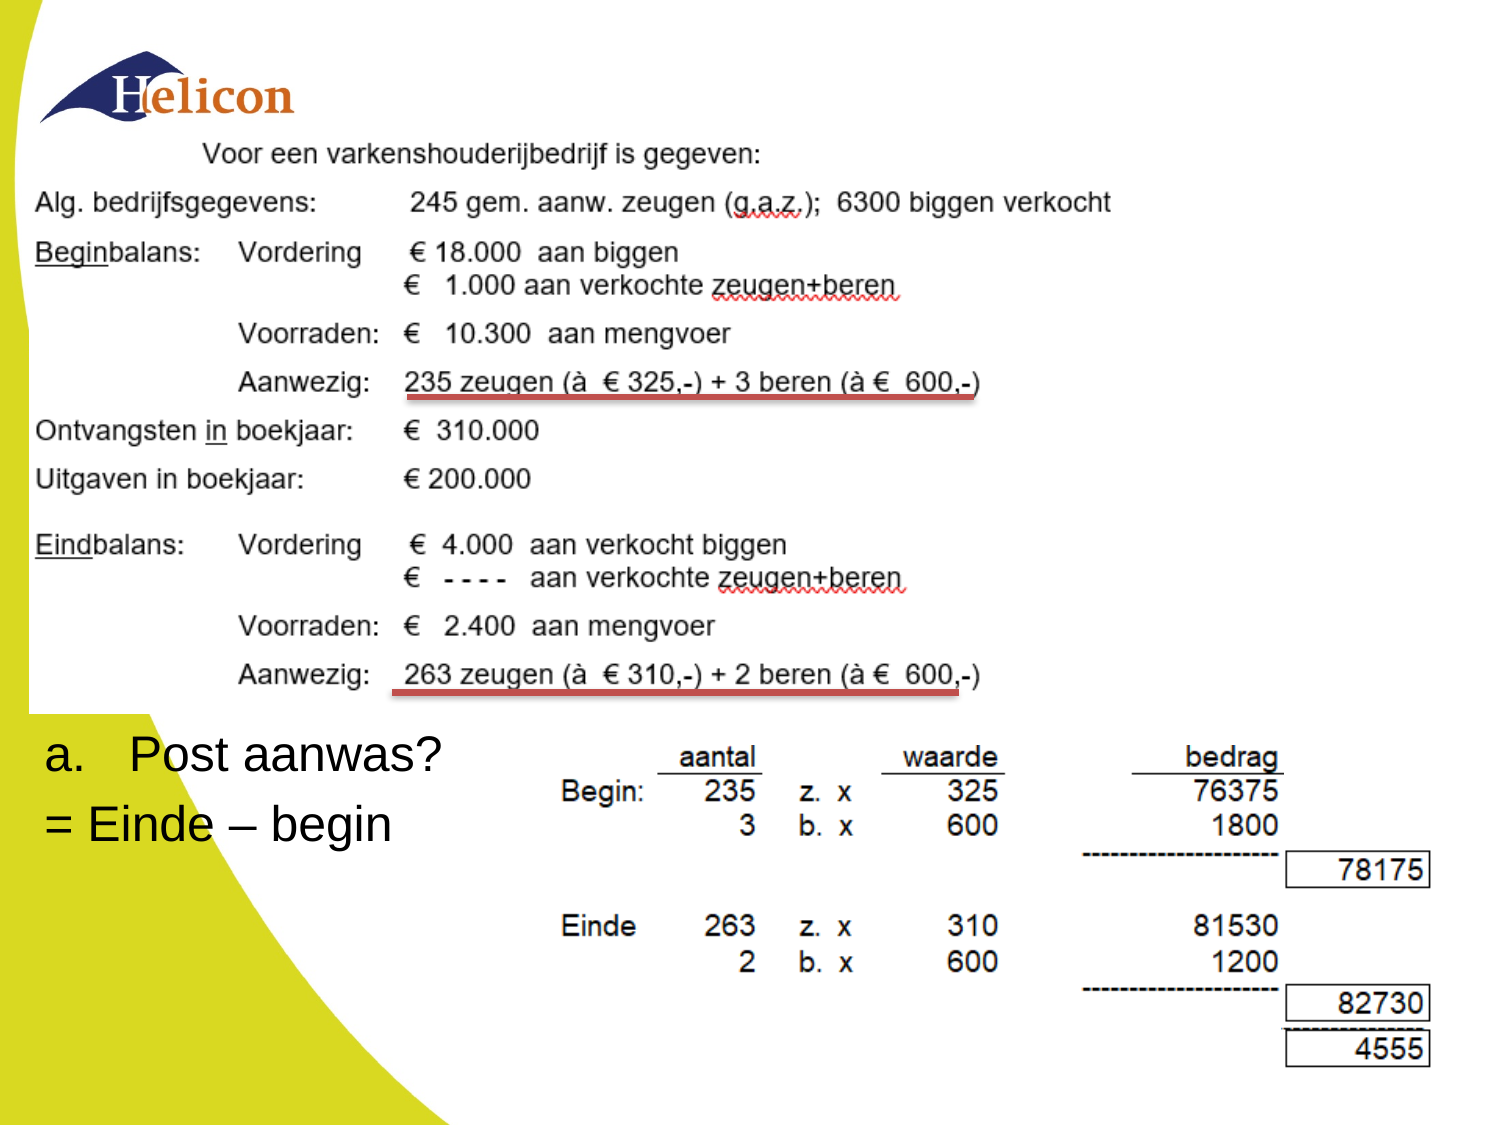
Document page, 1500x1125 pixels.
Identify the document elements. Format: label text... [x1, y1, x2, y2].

title [324, 54, 1402, 161]
picture [0, 0, 1500, 1125]
list Post aanwas? = Einde – begin [29, 713, 1402, 980]
